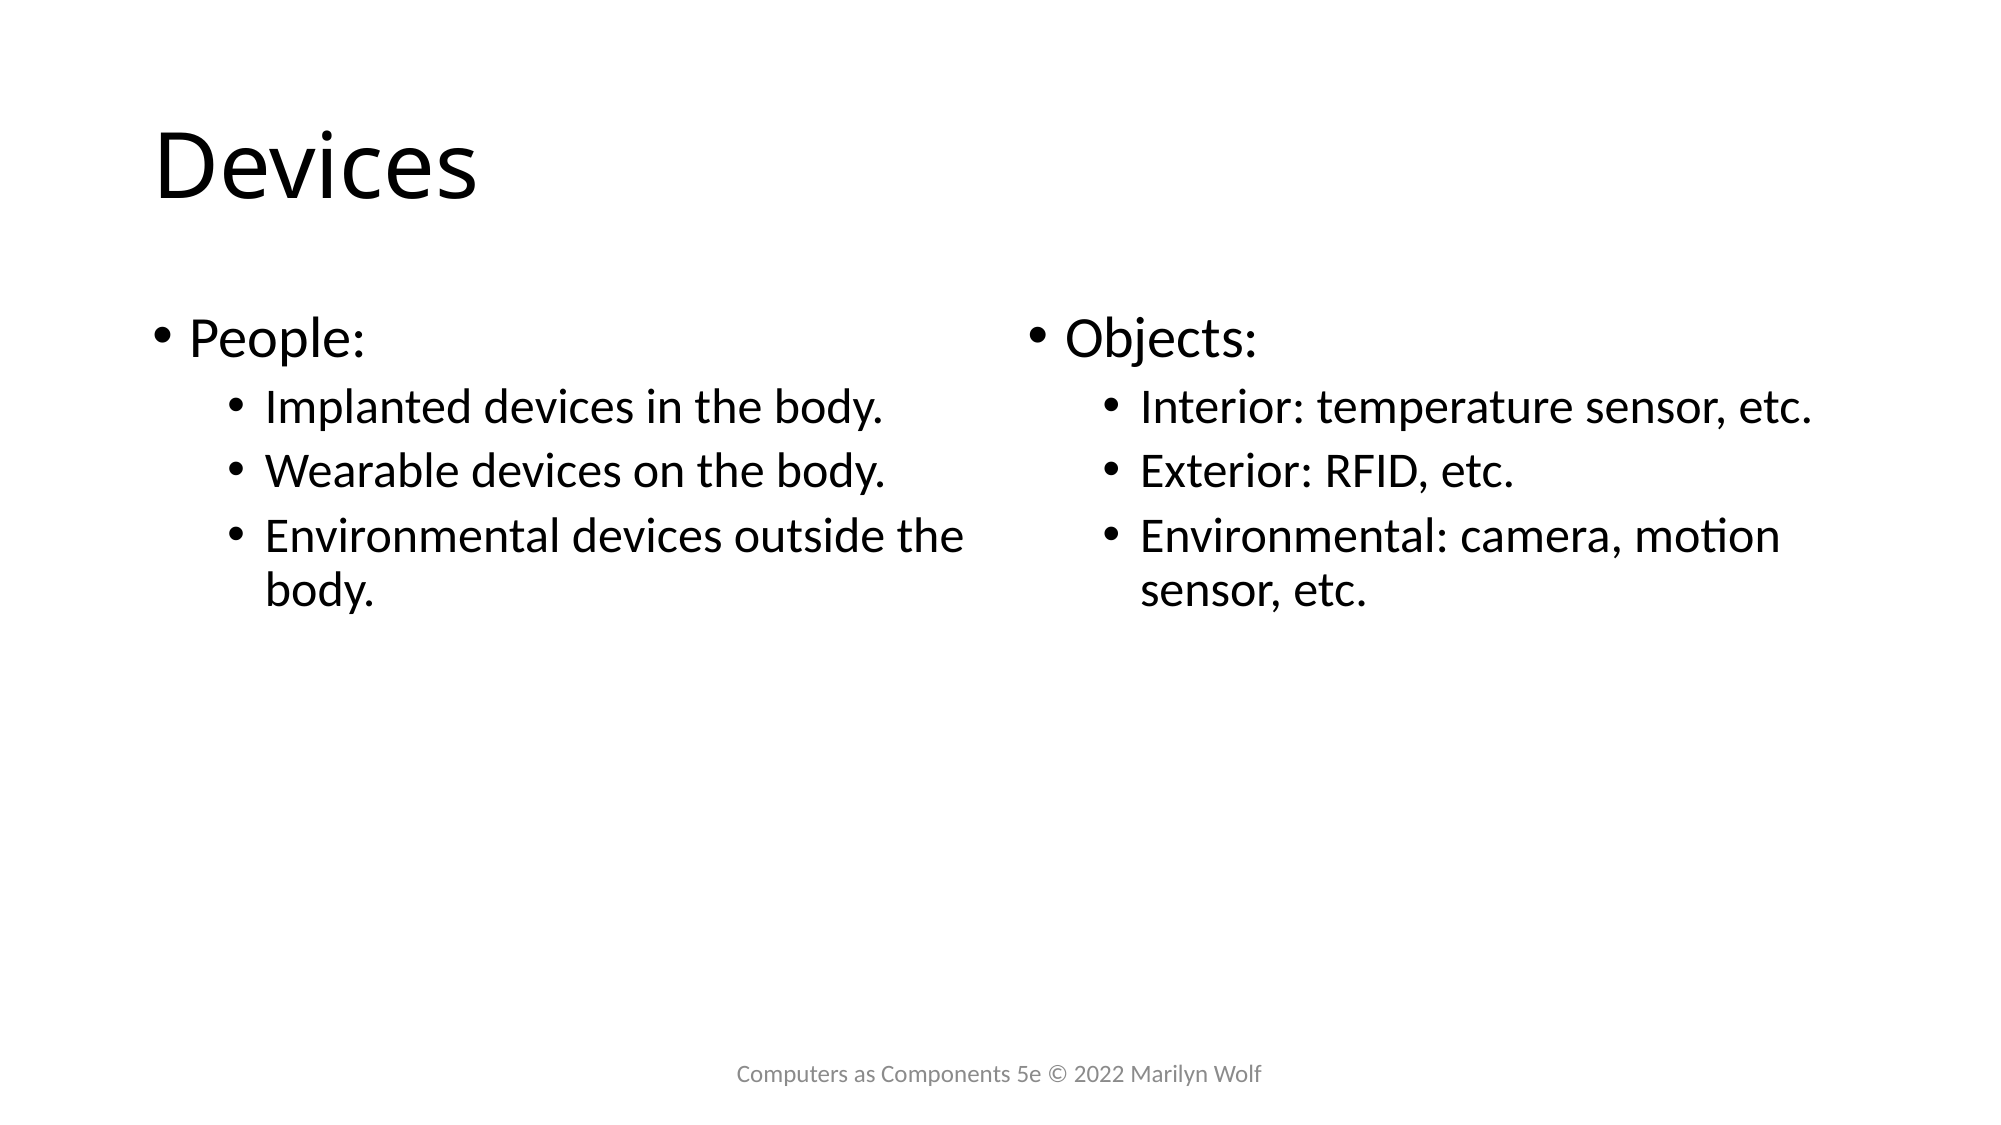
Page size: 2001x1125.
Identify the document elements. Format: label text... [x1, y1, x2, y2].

footer Computers as Components 5e © 2022 Marilyn Wolf [662, 1042, 1338, 1103]
list Objects: Interior: temperature sensor, etc. Exterior: RFID, etc. Environmental: camera, motion sensor, etc. [1012, 299, 1863, 1014]
list People: Implanted devices in the body. Wearable devices on the body. Environmental devices outside the body. [137, 299, 988, 1014]
title Devices [137, 59, 1863, 278]
